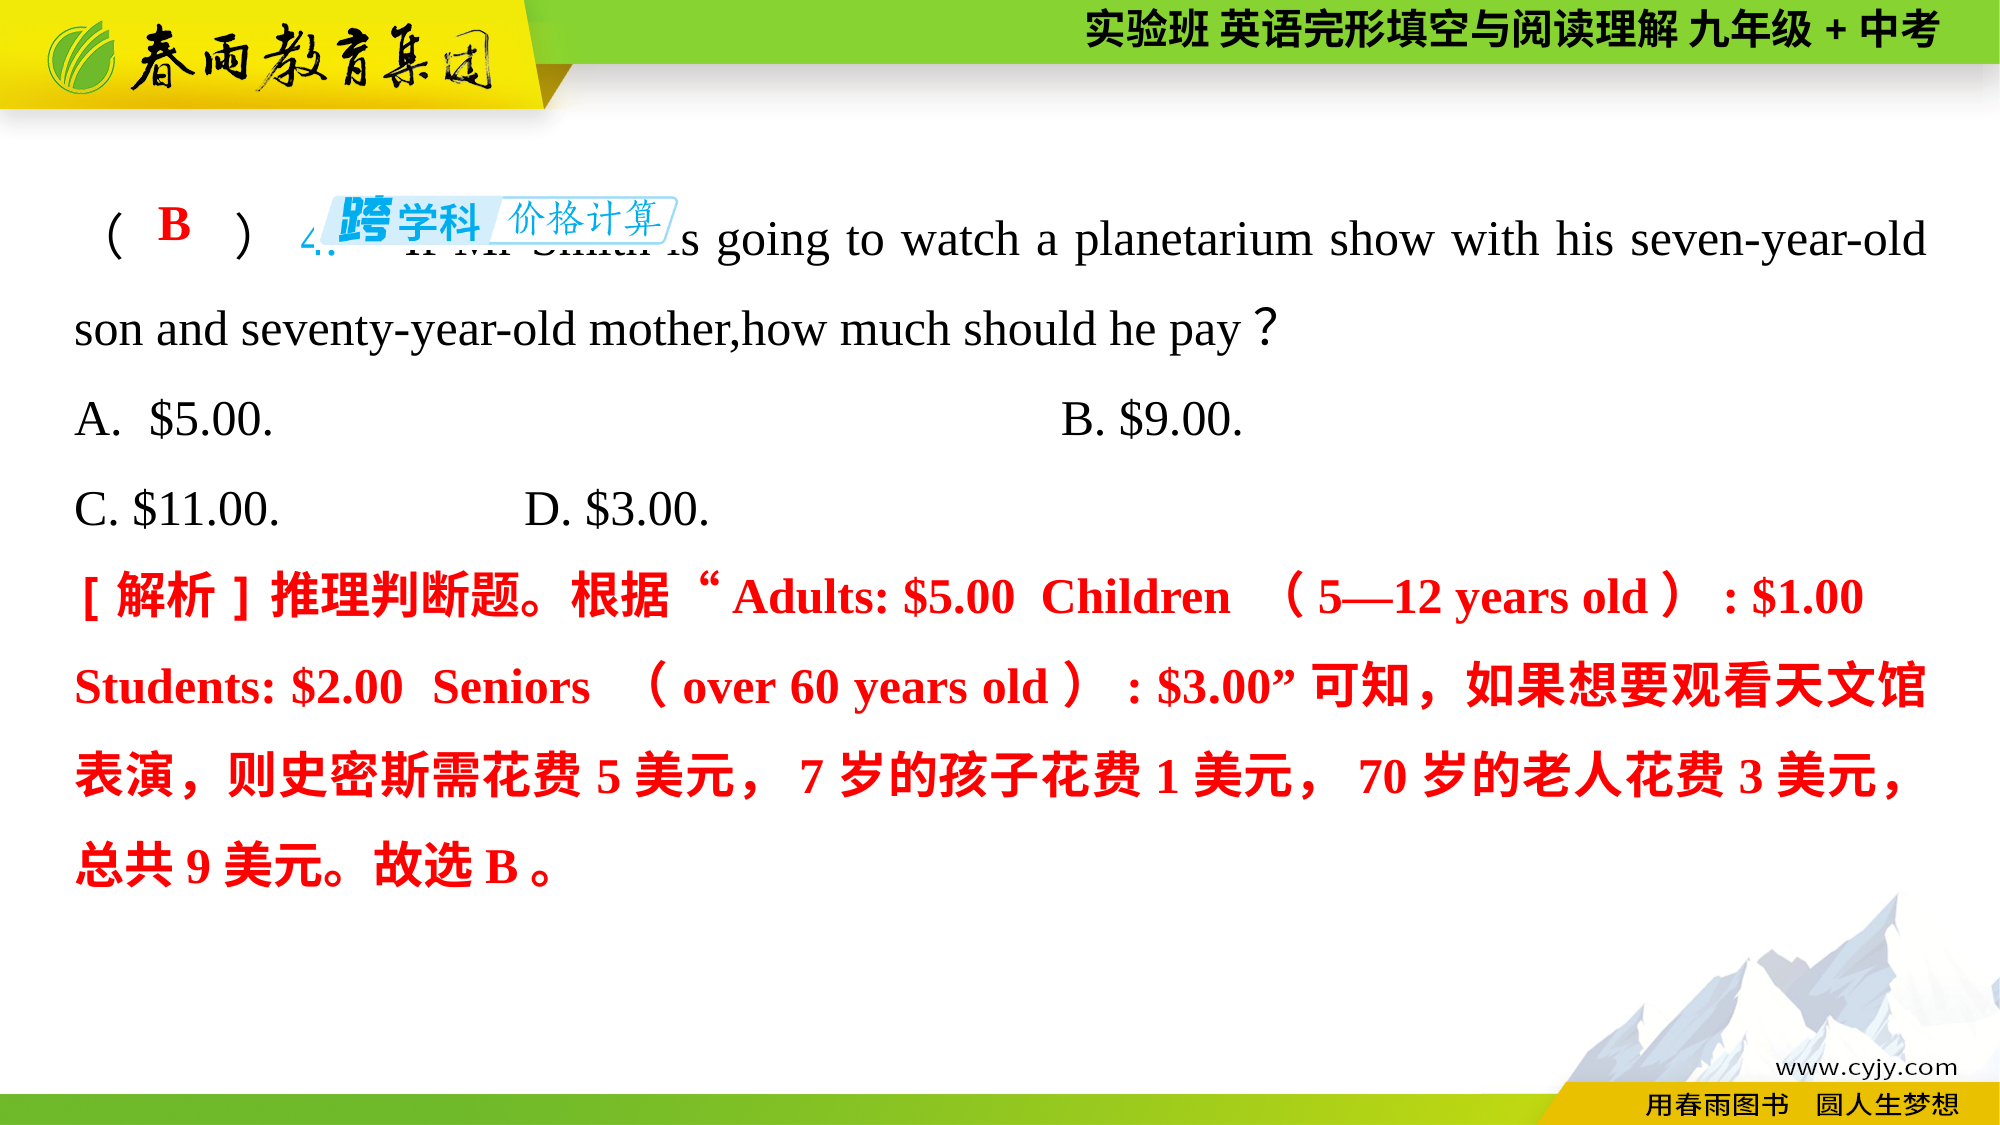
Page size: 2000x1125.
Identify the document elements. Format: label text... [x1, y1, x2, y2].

text_box [解析]推理判断题。根据“Adults: $5.00 Children （5—12 years old）: $1.00 Students: $2.00 Seniors （over 60 years old）: $3.00”可知，如果想要观看天文馆表演，则史密斯需花费5美元，7岁的孩子花费1美元，70岁的老人花费3美元，总共9美元。故选B。 [59, 526, 1944, 901]
text_box B [143, 182, 207, 258]
picture [0, 0, 2000, 1125]
list （ ）4. If Mr Smith is going to watch a planetarium show with his seven-year-old son and seventy-year-old mother,how much should he pay？ $5.00. B. $9.00. C. $11.00. D. $3.00. [59, 168, 1944, 526]
